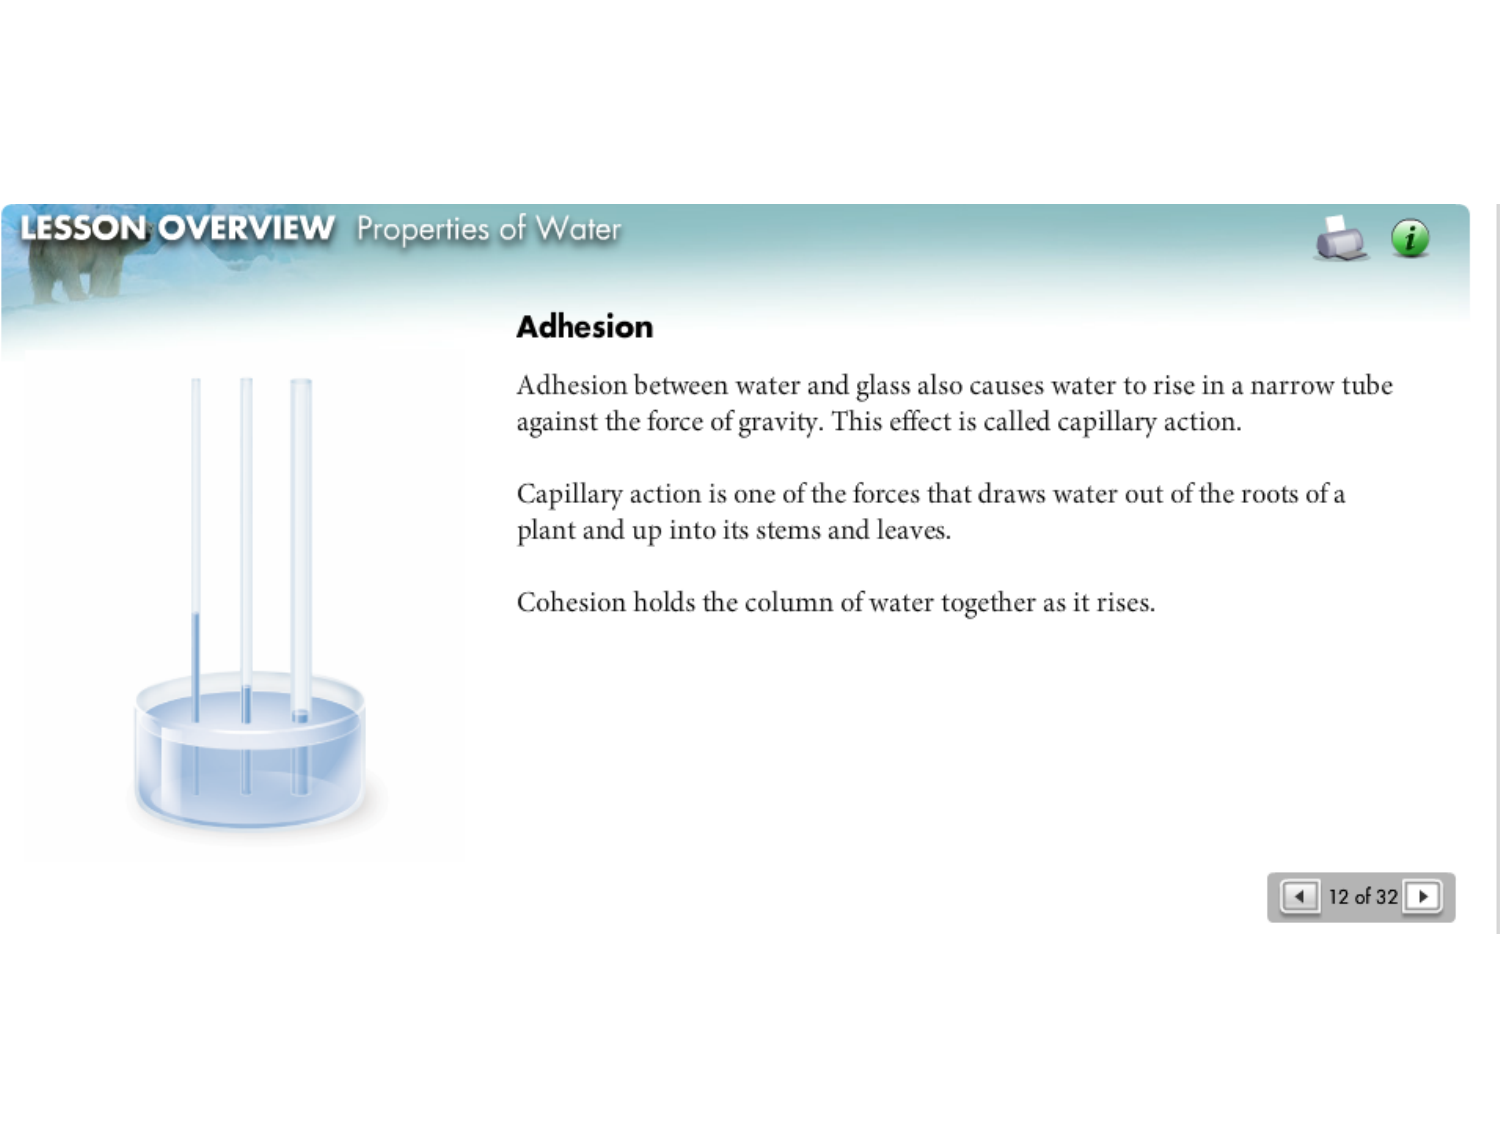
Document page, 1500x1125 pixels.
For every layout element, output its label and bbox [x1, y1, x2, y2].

picture [0, 204, 1500, 935]
